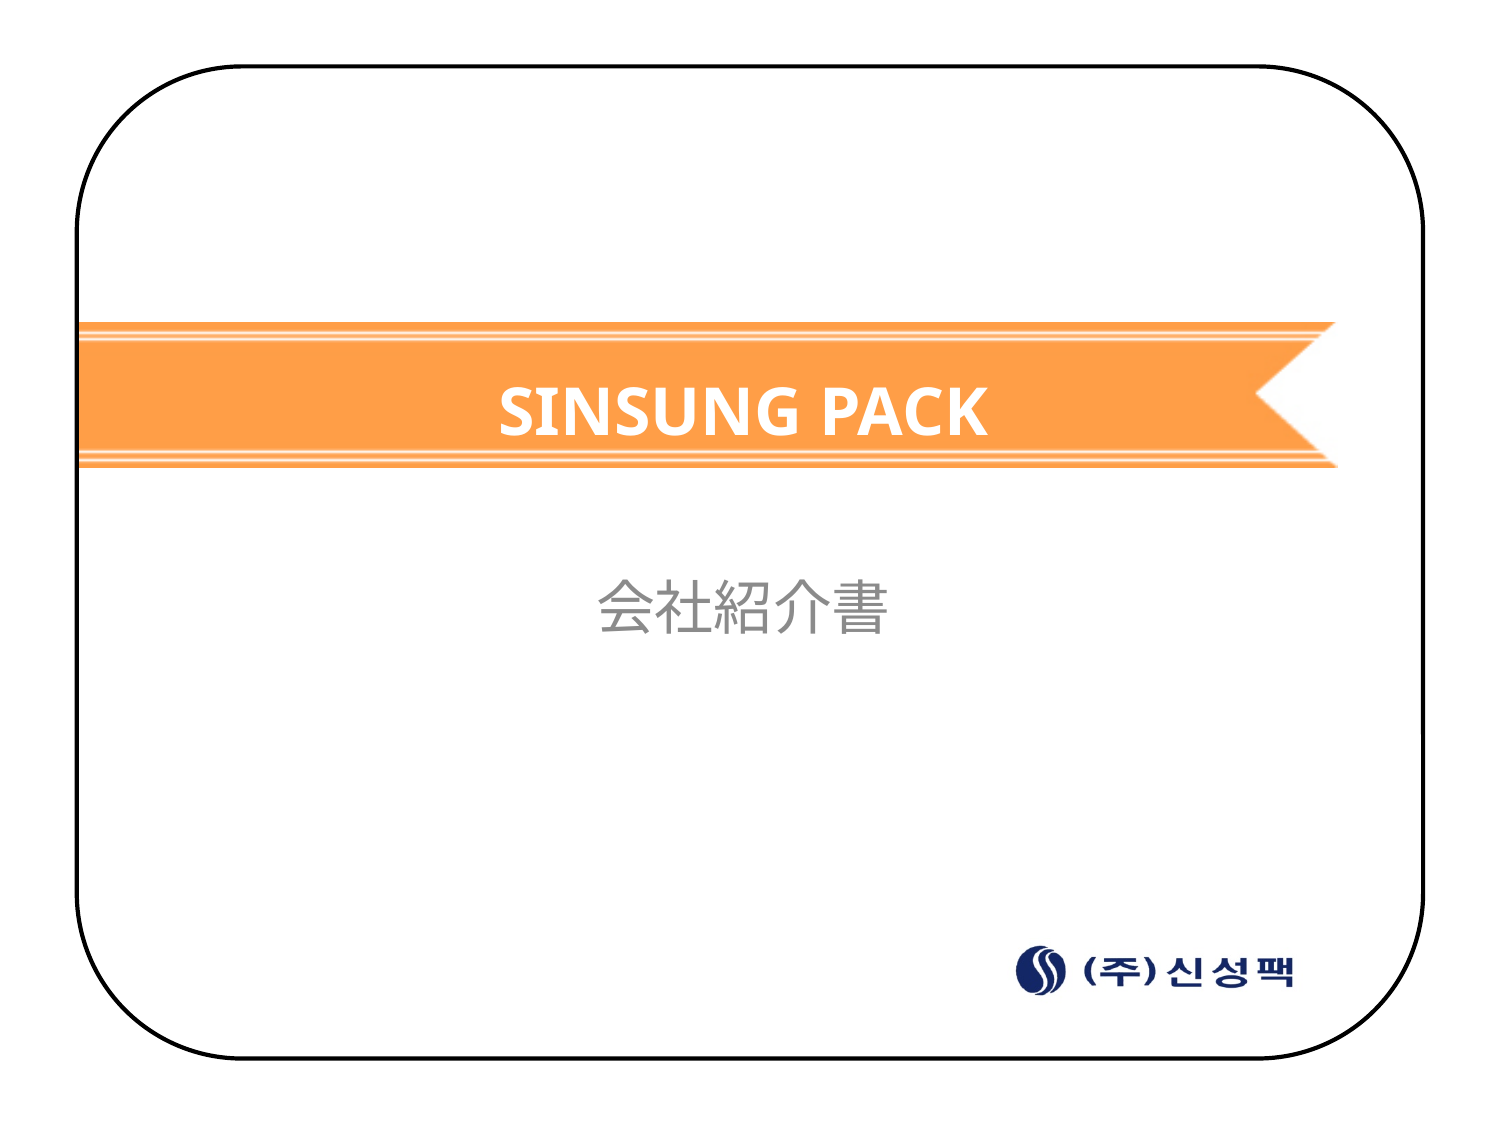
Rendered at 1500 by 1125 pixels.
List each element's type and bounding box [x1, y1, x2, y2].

picture [995, 925, 1325, 1011]
picture [76, 321, 1338, 469]
text_box [74, 64, 1426, 1061]
